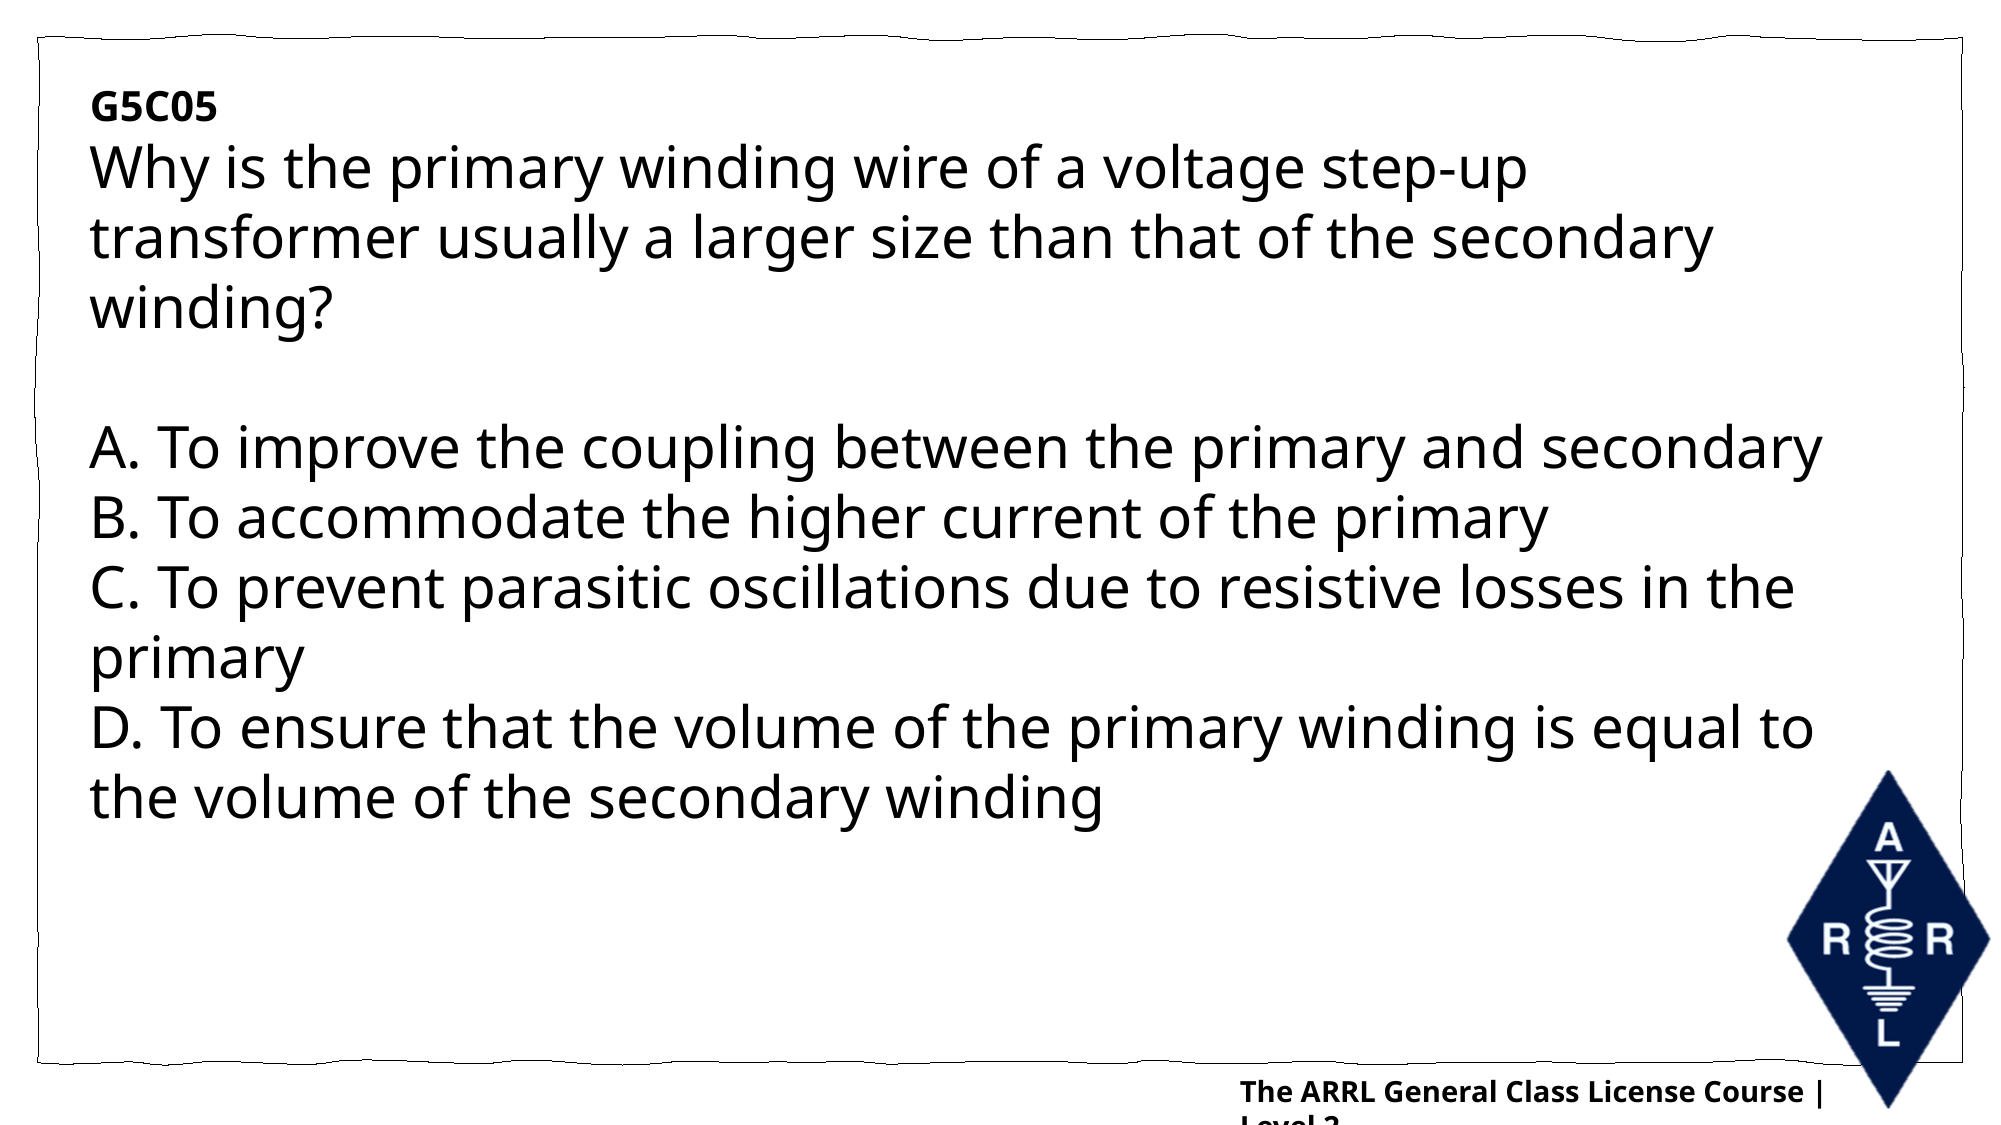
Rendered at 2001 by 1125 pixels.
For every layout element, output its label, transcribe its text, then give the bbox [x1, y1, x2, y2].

text_box G5C05 Why is the primary winding wire of a voltage step-up transformer usually a larger size than that of the secondary winding? A. To improve the coupling between the primary and secondary B. To accommodate the higher current of the primary C. To prevent parasitic oscillations due to resistive losses in the primary D. To ensure that the volume of the primary winding is equal to the volume of the secondary winding [75, 72, 1850, 838]
picture [1773, 752, 1999, 1125]
